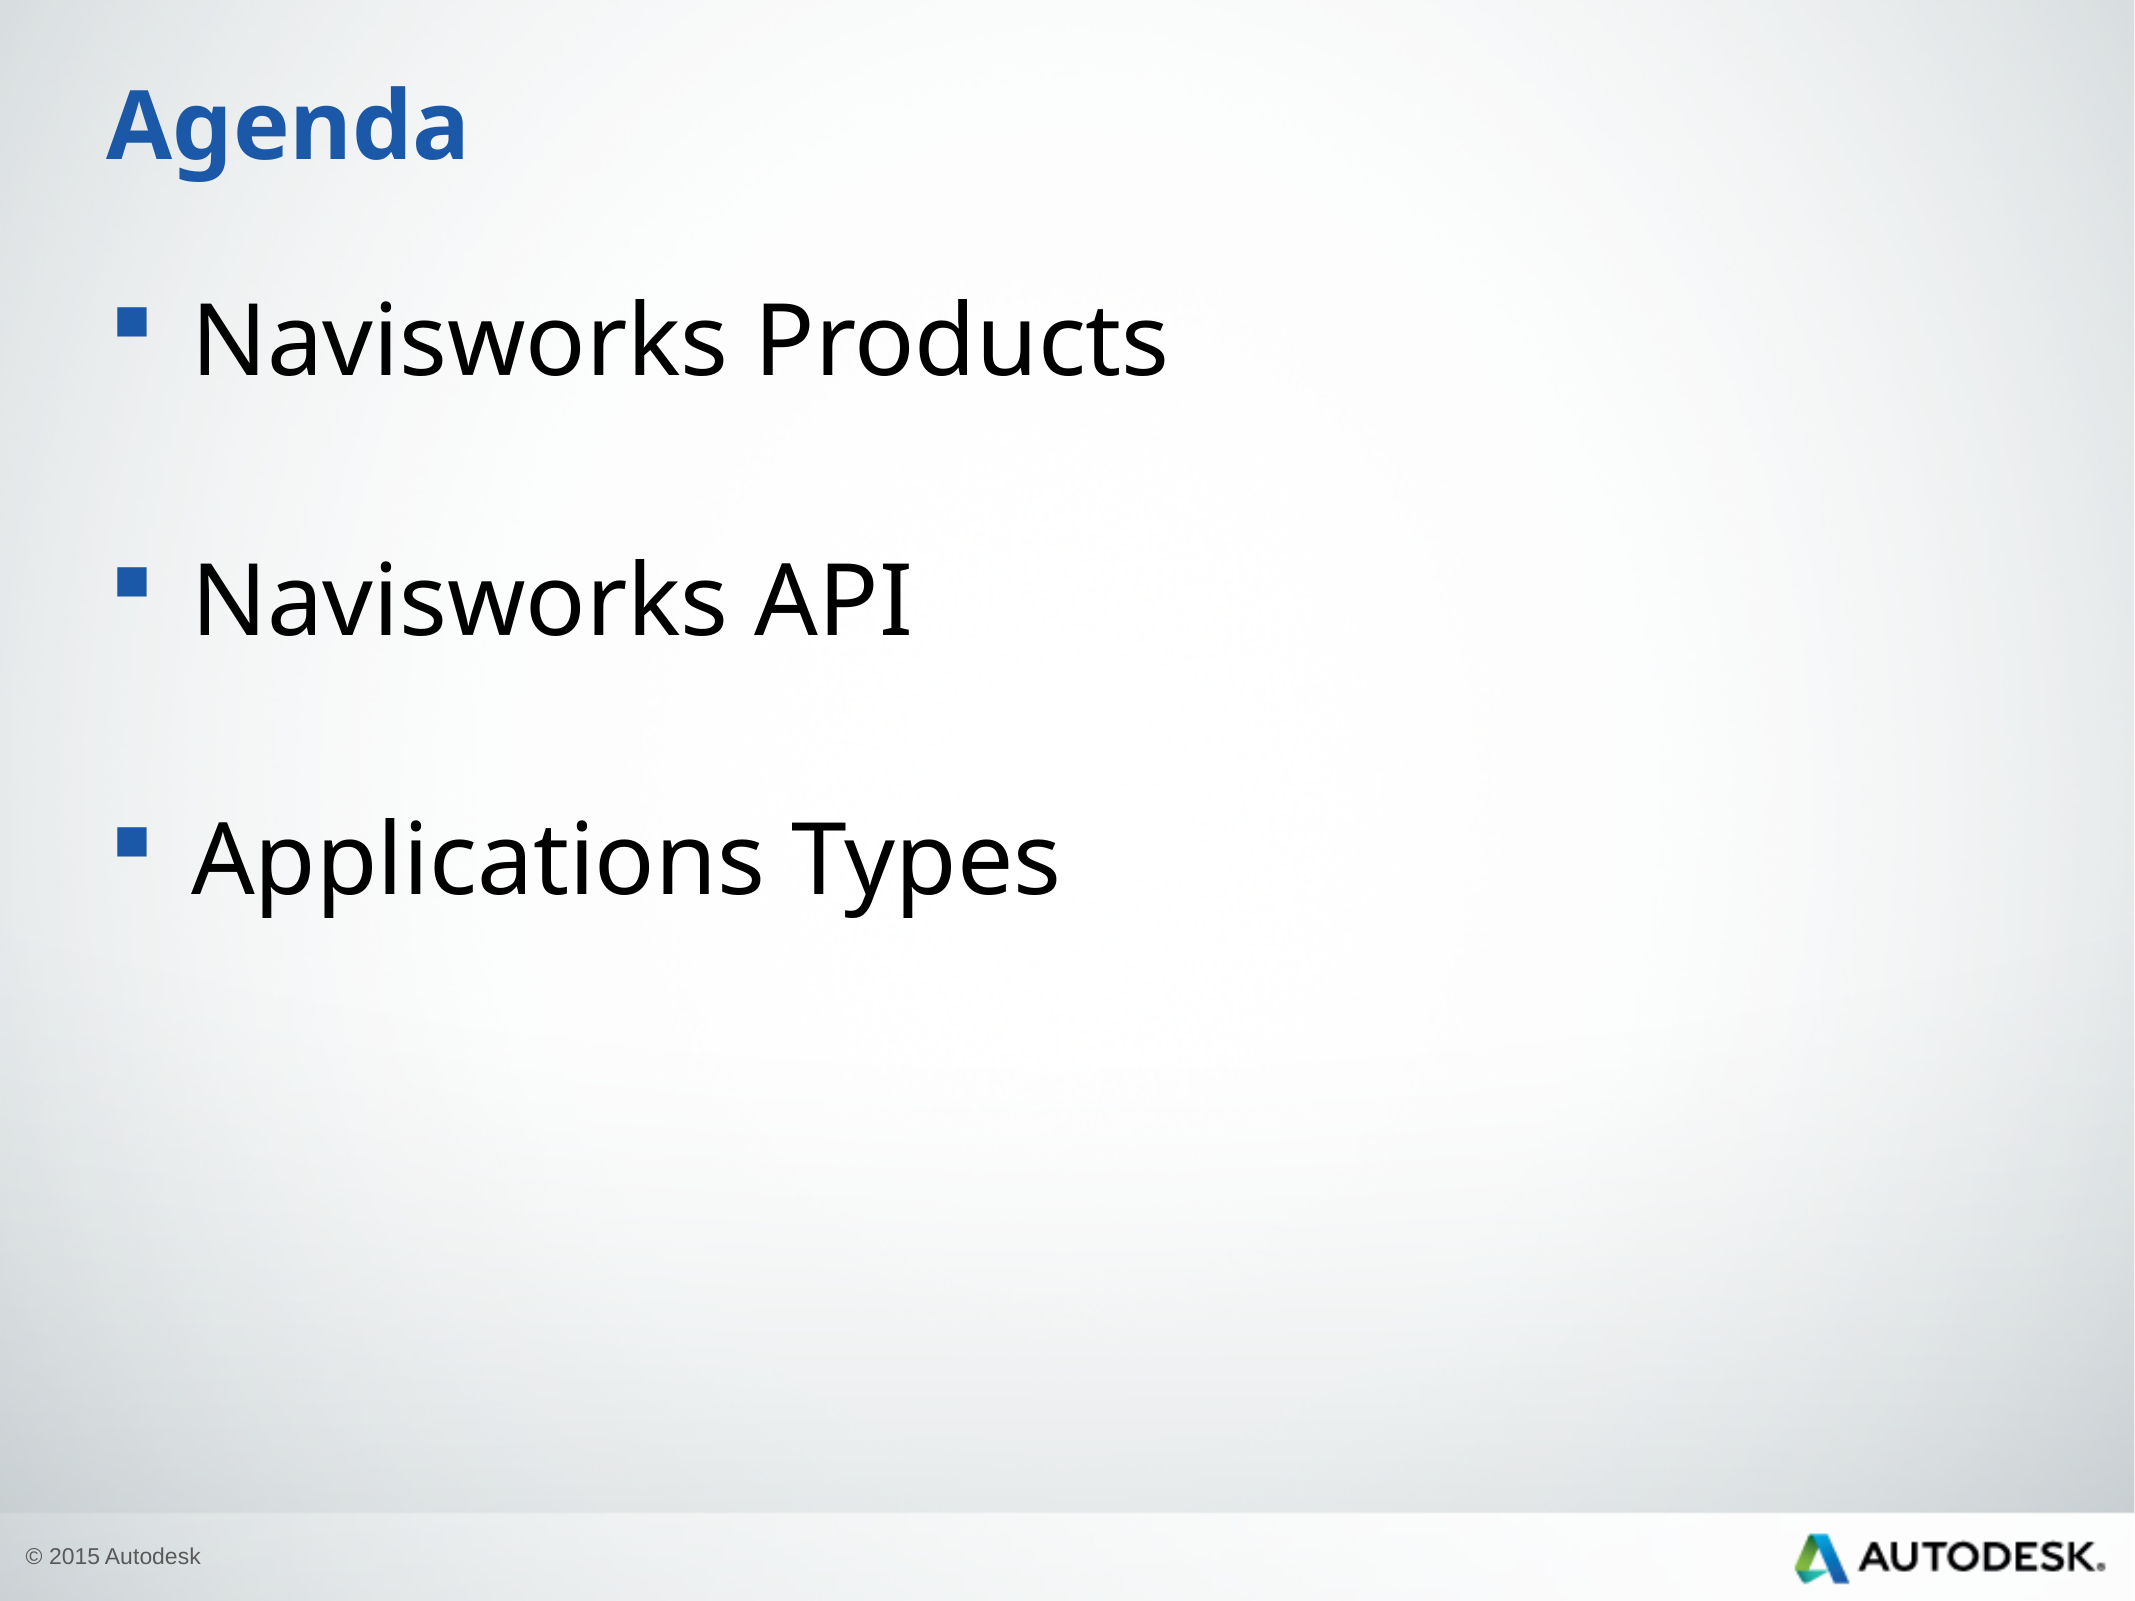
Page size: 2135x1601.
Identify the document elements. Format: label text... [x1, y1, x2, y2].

title Agenda [106, 64, 2028, 331]
picture [0, 0, 2135, 1601]
list Navisworks Products Navisworks API Applications Types [92, 275, 2014, 1388]
